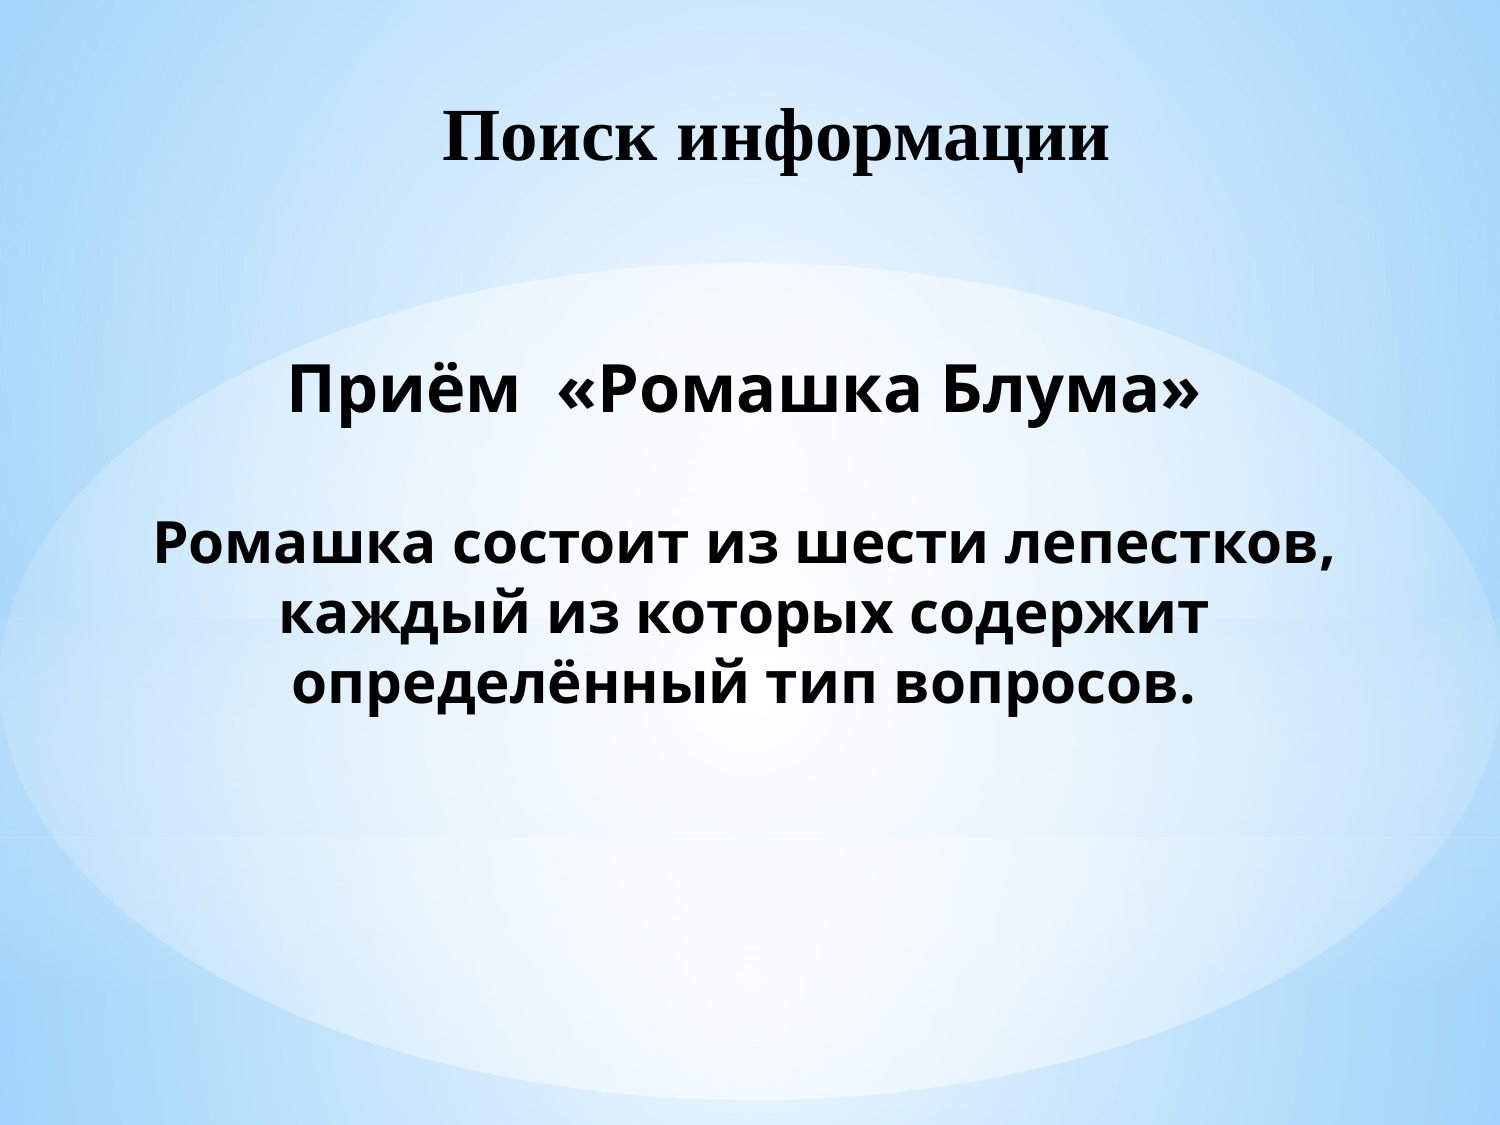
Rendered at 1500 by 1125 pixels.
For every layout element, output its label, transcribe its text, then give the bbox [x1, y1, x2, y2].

text_box Поиск информации [427, 78, 1127, 184]
text_box Приём «Ромашка Блума» Ромашка состоит из шести лепестков, каждый из которых содержит определённый тип вопросов. [76, 338, 1412, 723]
